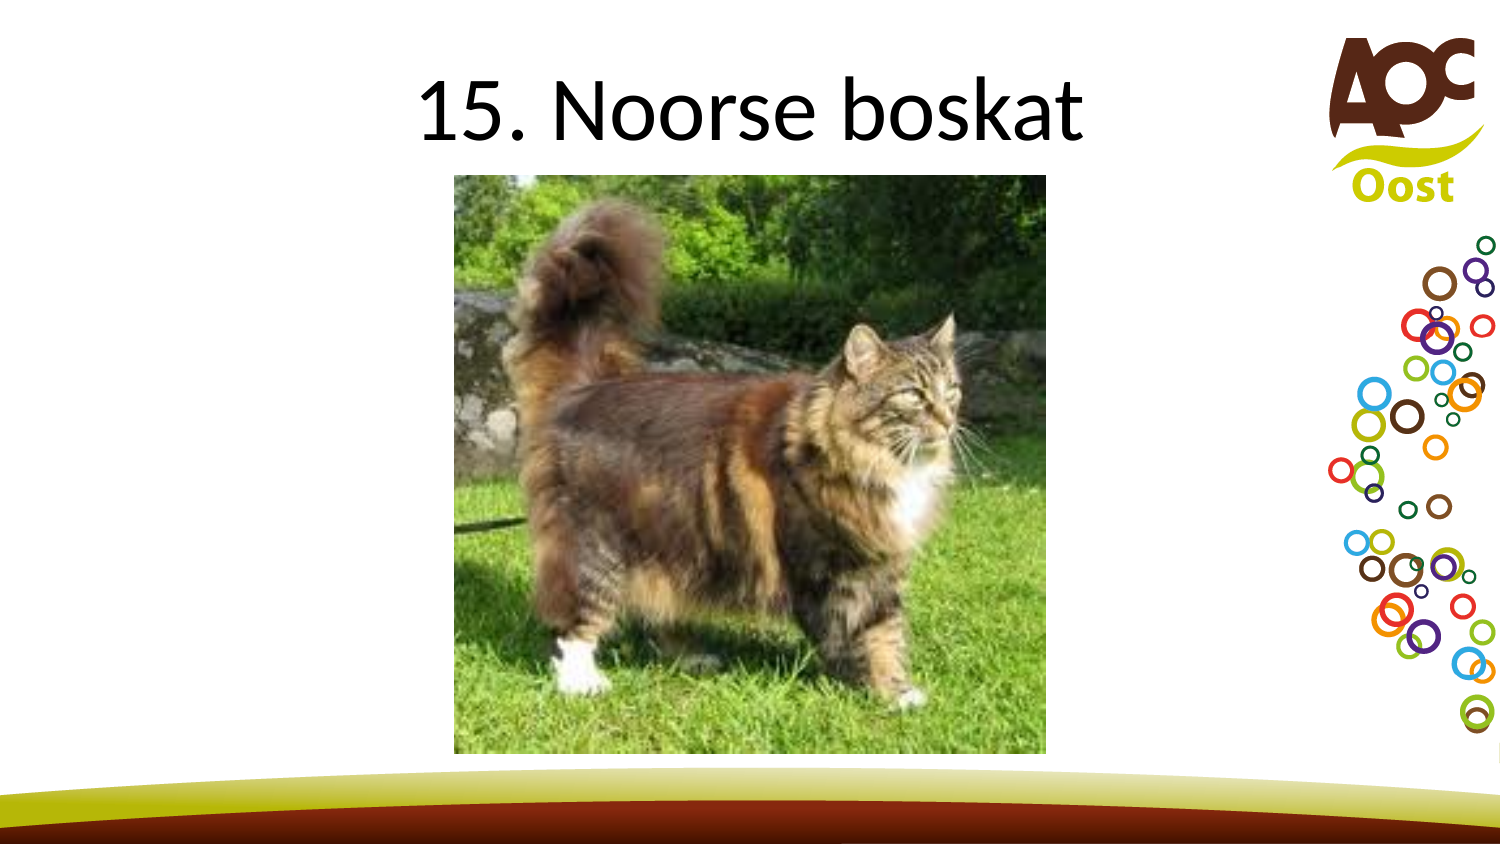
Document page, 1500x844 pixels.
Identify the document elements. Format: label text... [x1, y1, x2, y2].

picture [0, 0, 1500, 844]
title 15. Noorse boskat [75, 33, 1425, 175]
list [454, 175, 1046, 754]
